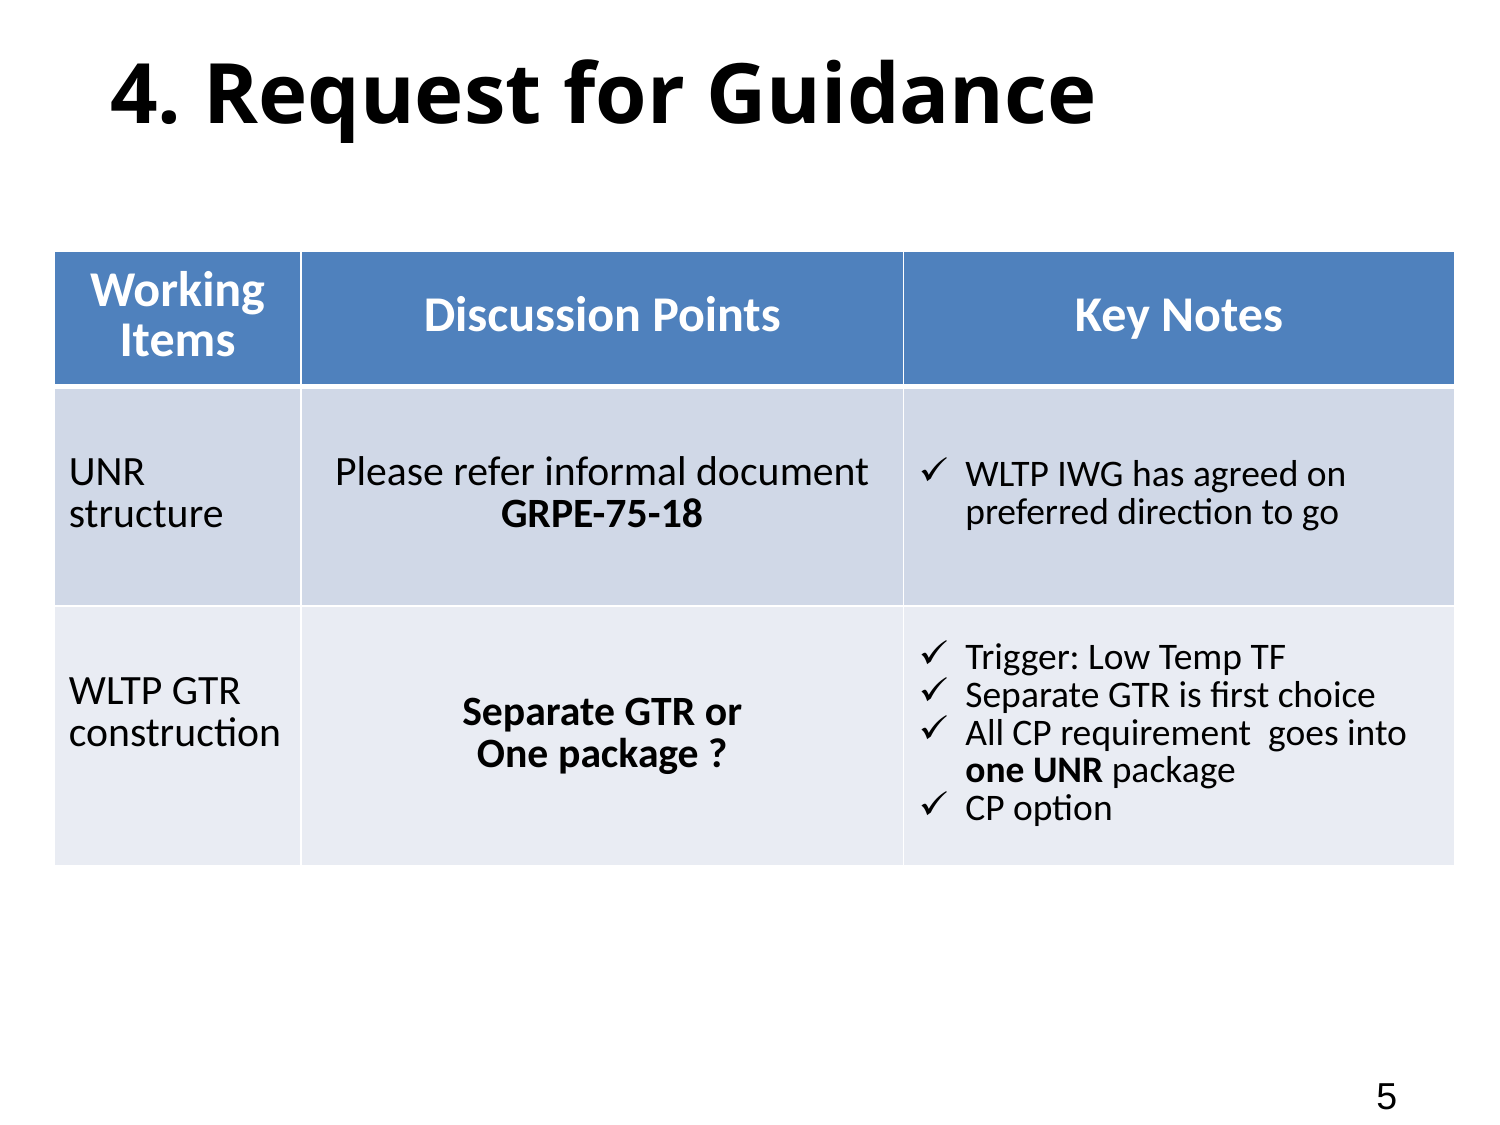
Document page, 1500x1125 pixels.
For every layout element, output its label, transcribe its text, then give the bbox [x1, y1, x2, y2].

table_header Discussion Points [302, 252, 903, 384]
table_header Key Notes [904, 252, 1454, 384]
table_cell Trigger: Low Temp TF Separate GTR is first choice All CP requirement goes into one UNR package CP option [904, 607, 1454, 865]
table_cell WLTP GTR construction [55, 607, 300, 865]
table_cell UNR structure [55, 389, 300, 605]
table_header Working Items [55, 252, 300, 384]
table_cell Please refer informal document GRPE-75-18 [302, 389, 903, 605]
table_cell Separate GTR or One package ? [302, 607, 903, 865]
text_box 4. Request for Guidance [95, 33, 1113, 148]
table_cell WLTP IWG has agreed on preferred direction to go [904, 389, 1454, 605]
